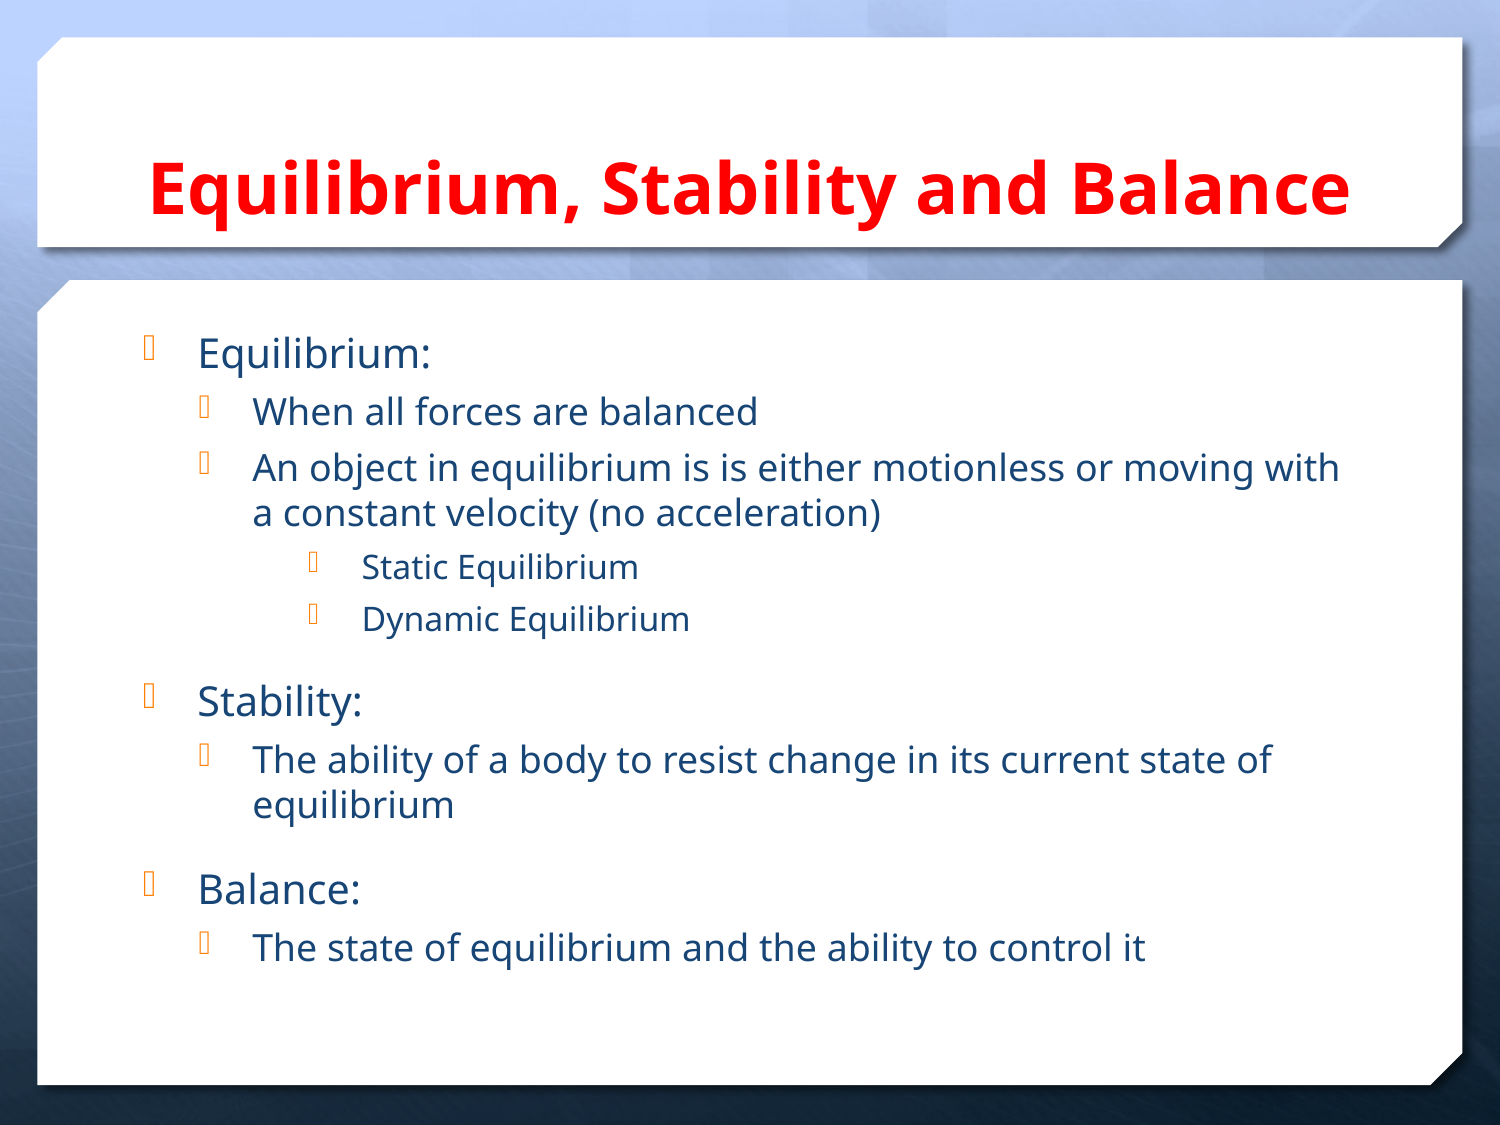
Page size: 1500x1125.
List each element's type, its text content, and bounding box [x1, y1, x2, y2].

title Equilibrium, Stability and Balance [127, 48, 1372, 236]
list Equilibrium: When all forces are balanced An object in equilibrium is is either motionless or moving with a constant velocity (no acceleration) Static Equilibrium Dynamic Equilibrium Stability: The ability of a body to resist change in its current state of equilibrium Balance: The state of equilibrium and the ability to control it [127, 319, 1372, 978]
